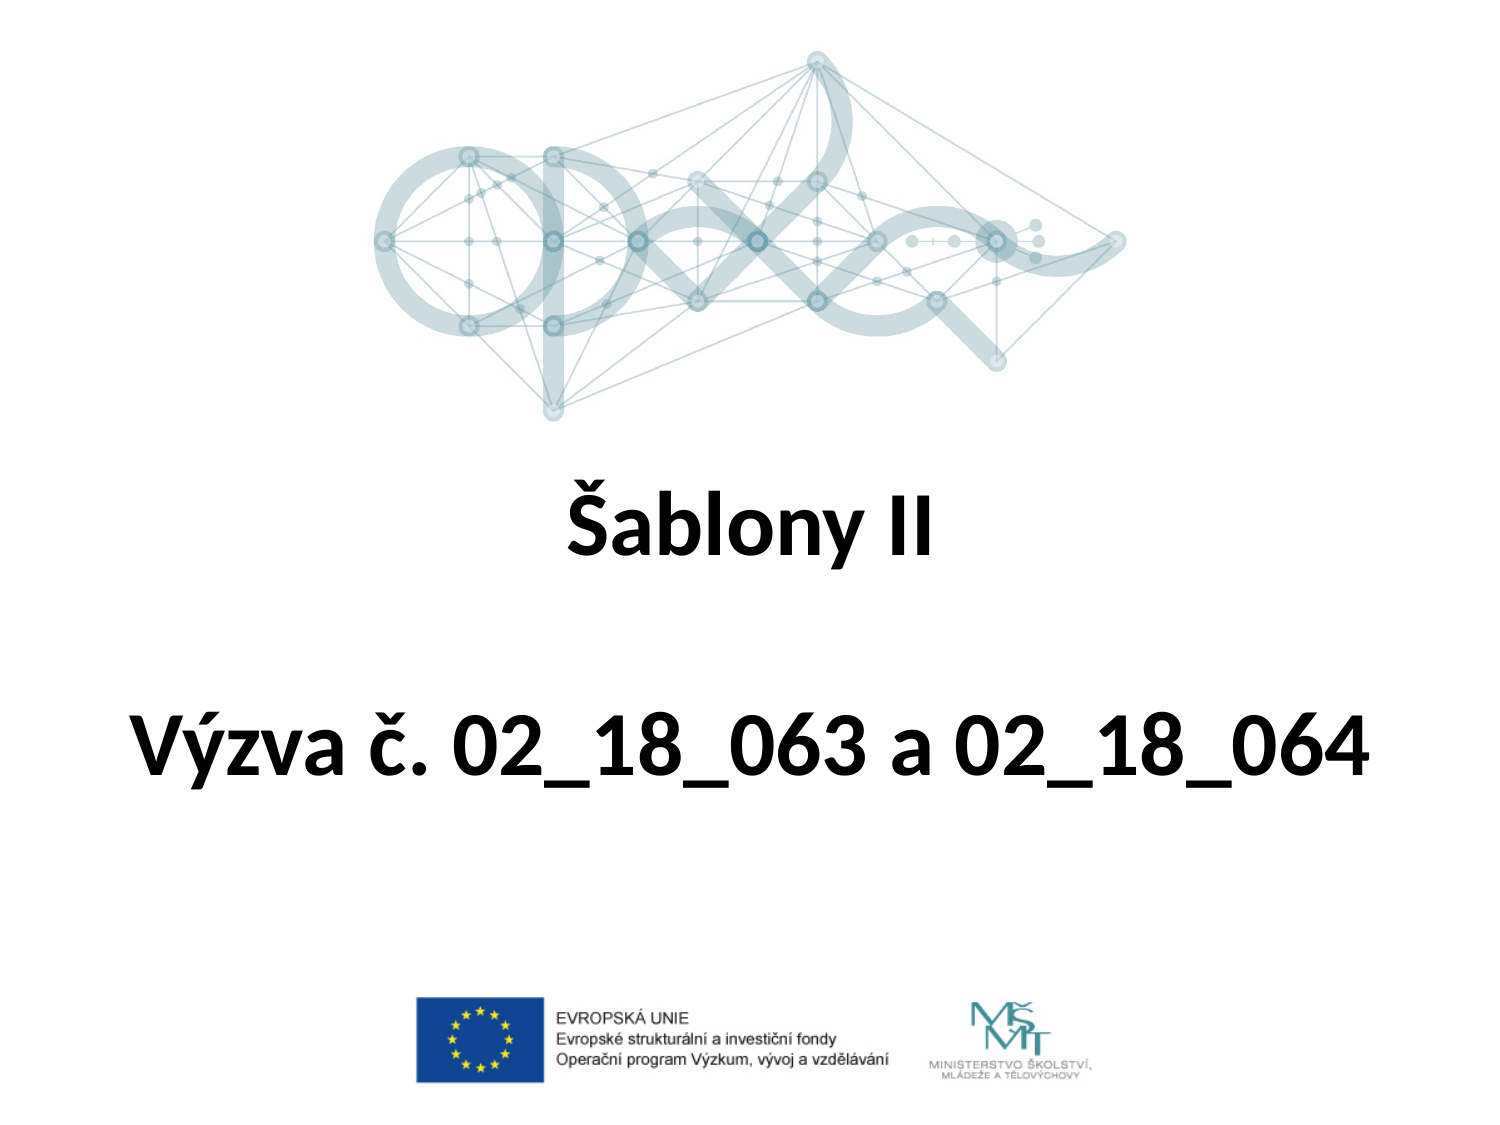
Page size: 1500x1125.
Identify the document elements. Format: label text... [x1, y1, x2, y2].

picture [322, 0, 1178, 473]
text_box Šablony II Výzva č. 02_18_063 a 02_18_064 [77, 456, 1425, 851]
picture [371, 956, 1129, 1125]
